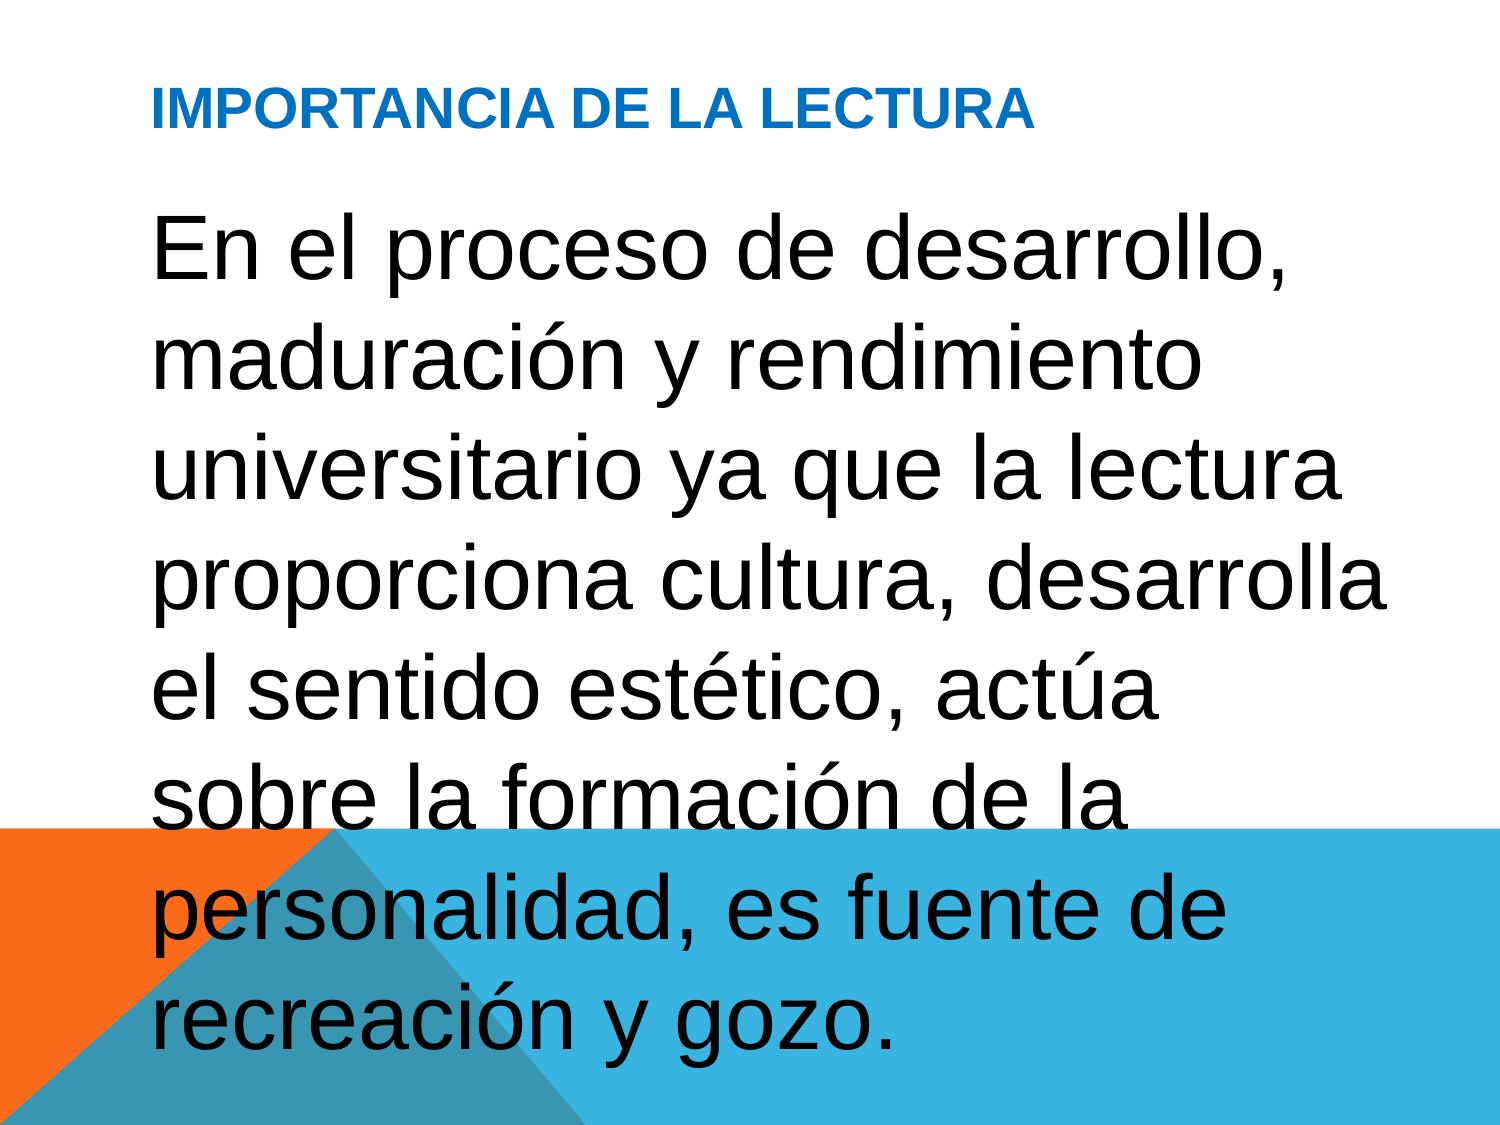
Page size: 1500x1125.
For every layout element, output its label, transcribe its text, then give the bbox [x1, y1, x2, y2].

list En el proceso de desarrollo, maduración y rendimiento universitario ya que la lectura proporciona cultura, desarrolla el sentido estético, actúa sobre la formación de la personalidad, es fuente de recreación y gozo. [135, 180, 1412, 1047]
title Importancia de la lectura [135, 60, 1369, 150]
